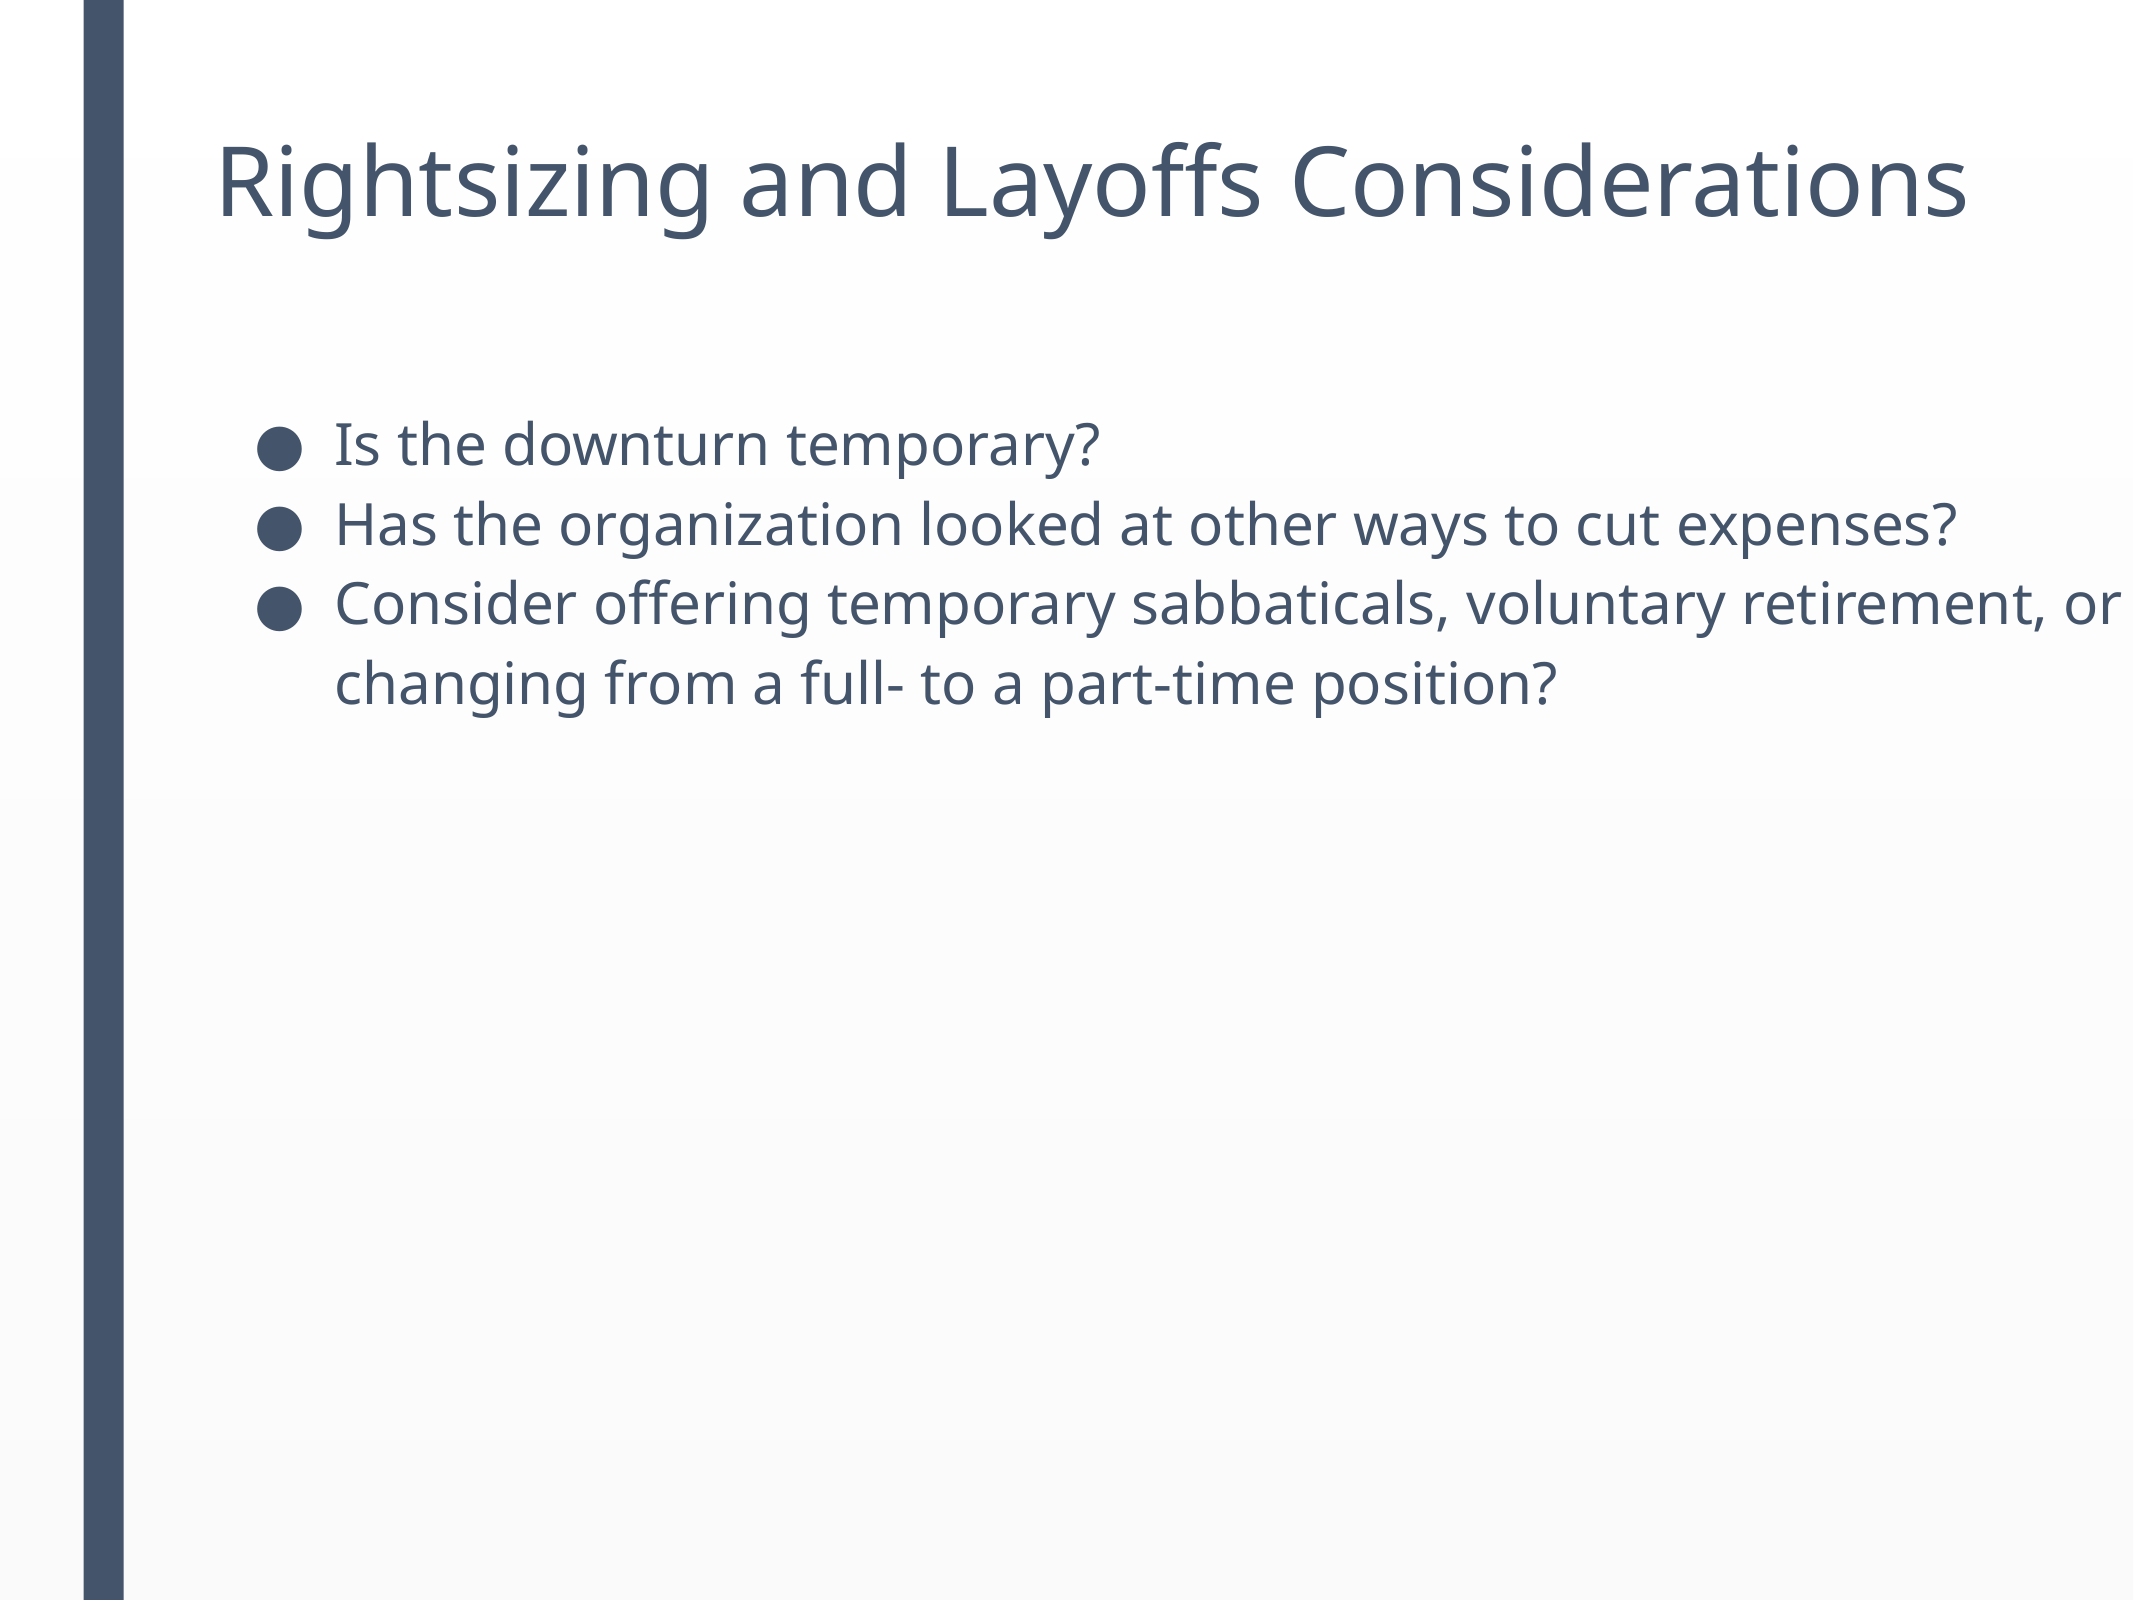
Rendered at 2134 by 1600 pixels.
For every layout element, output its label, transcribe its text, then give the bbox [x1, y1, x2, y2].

list Is the downturn temporary? Has the organization looked at other ways to cut expenses? Consider offering temporary sabbaticals, voluntary retirement, or changing from a full- to a part-time position? [212, 381, 2134, 1445]
title Rightsizing and Layoffs Considerations [199, 105, 2134, 284]
